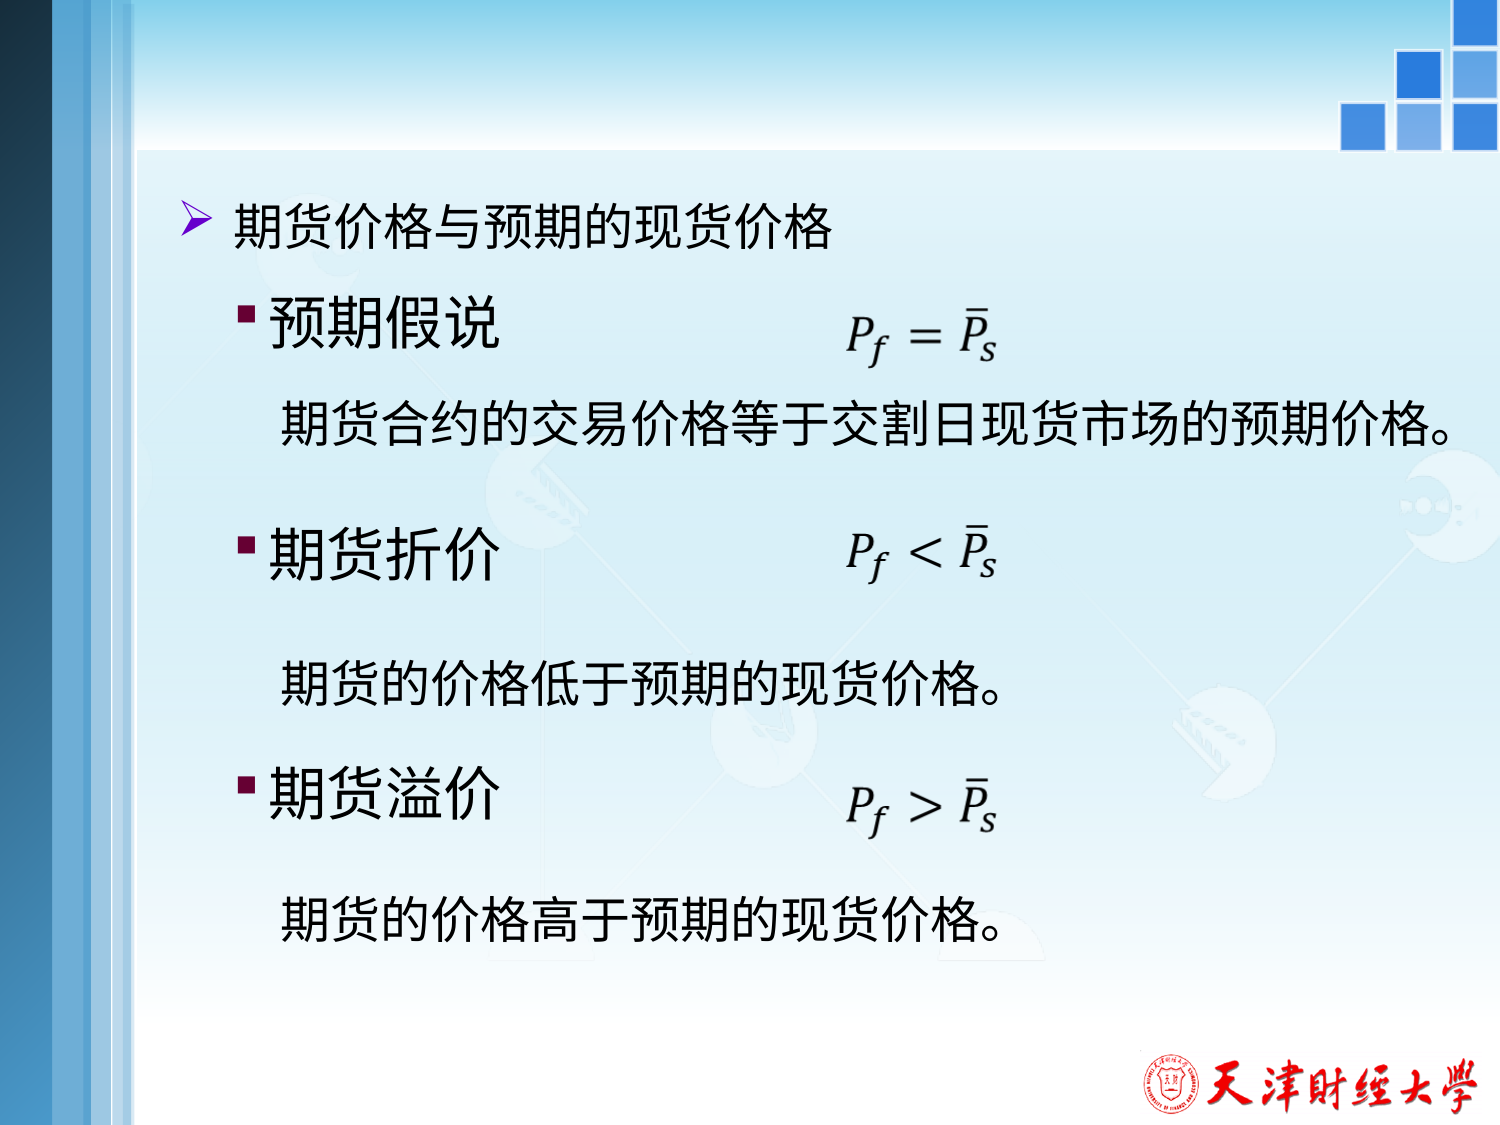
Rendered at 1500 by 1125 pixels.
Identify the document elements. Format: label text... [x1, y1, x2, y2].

text_box 期货的价格低于预期的现货价格。 [265, 645, 1412, 720]
list 期货价格与预期的现货价格 [162, 187, 1475, 841]
text_box 期货合约的交易价格等于交割日现货市场的预期价格。 [265, 385, 1500, 521]
picture [1131, 1049, 1500, 1119]
text_box [781, 293, 1089, 376]
text_box 期货折价 [218, 510, 1344, 596]
text_box 期货溢价 [218, 750, 1132, 835]
text_box 预期假说 [218, 278, 1181, 364]
text_box [781, 510, 1089, 593]
text_box [781, 764, 1089, 847]
picture [132, 150, 1500, 965]
text_box 期货的价格高于预期的现货价格。 [265, 881, 1412, 957]
